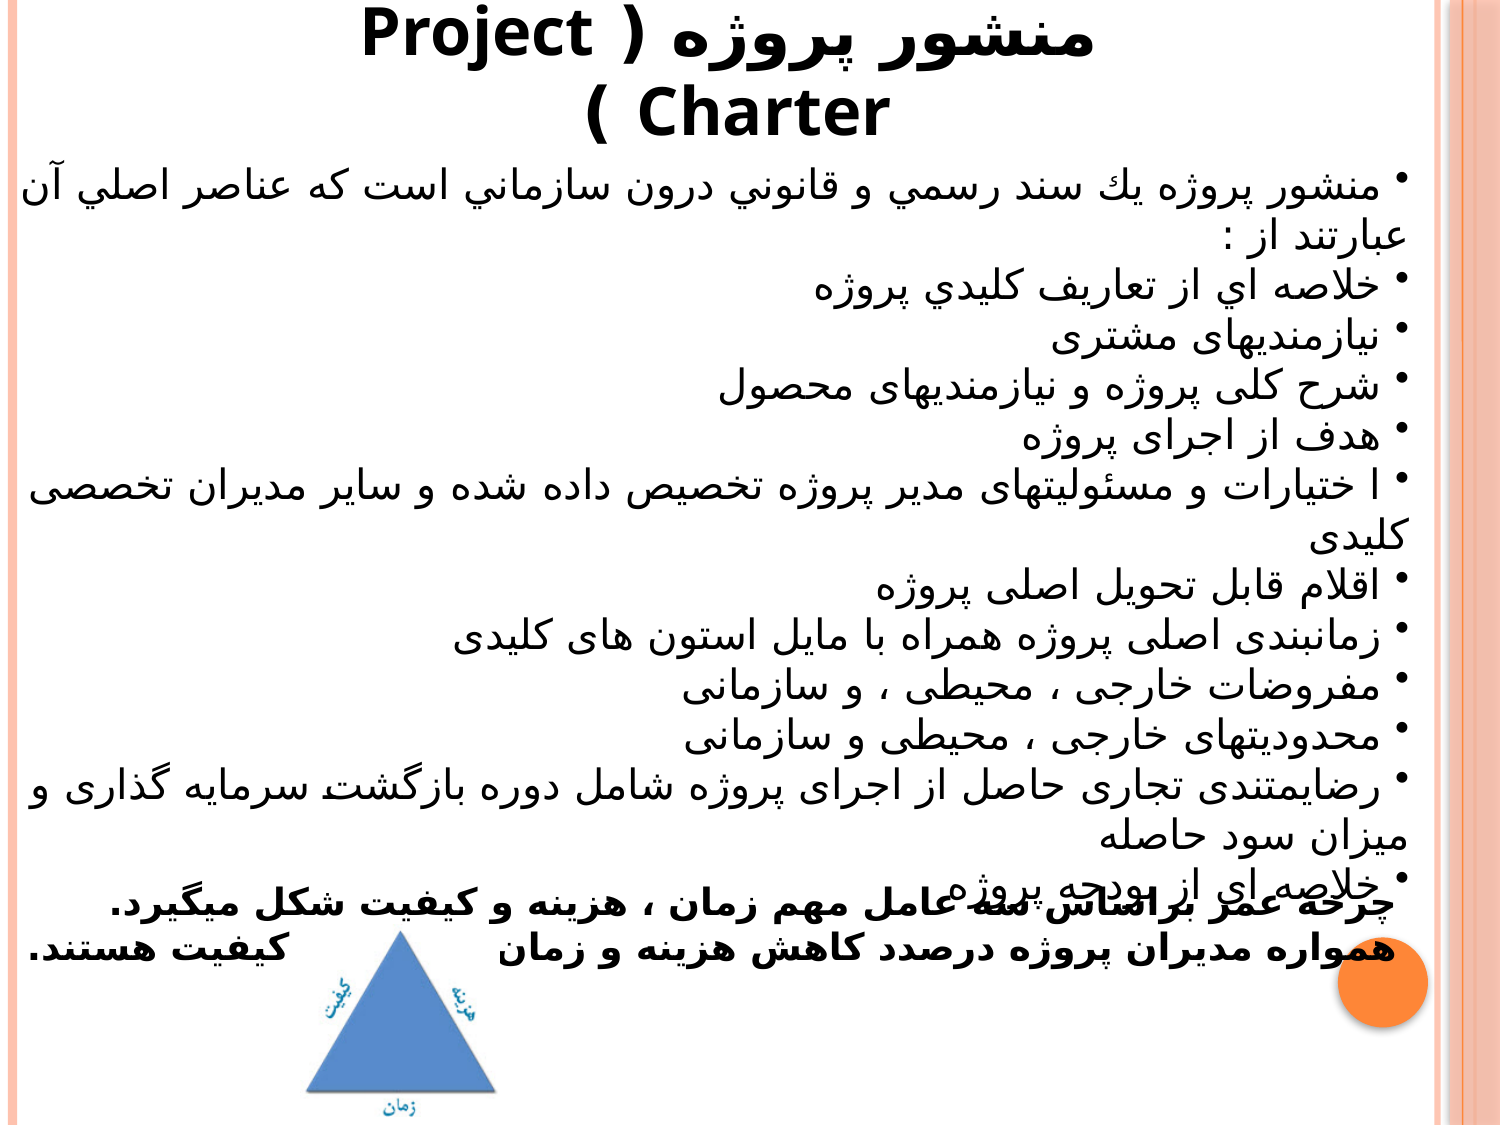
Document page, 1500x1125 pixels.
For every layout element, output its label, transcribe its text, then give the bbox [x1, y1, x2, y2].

text_box منشور پروژه يك سند رسمي و قانوني درون سازماني است كه عناصر اصلي آن عبارتند از : خلاصه اي از تعاريف كليدي پروژه نیازمندیهای مشتری شرح کلی پروژه و نیازمندیهای محصول هدف از اجرای پروژه ا ختیارات و مسئولیتهای مدیر پروژه تخصیص داده شده و سایر مدیران تخصصی کلیدی اقلام قابل تحویل اصلی پروژه زمانبندی اصلی پروژه همراه با مایل استون های کلیدی مفروضات خارجی ، محیطی ، و سازمانی محدودیتهای خارجی ، محیطی و سازمانی رضایمتندی تجاری حاصل از اجرای پروژه شامل دوره بازگشت سرمایه گذاری و میزان سود حاصله خلاصه ای از بودجه پروژه [0, 149, 1425, 888]
picture [299, 924, 501, 1125]
title چرخه عمر براساس سه عامل مهم زمان ، هزینه و کیفیت شکل میگیرد. همواره مدیران پروژه درصدد کاهش هزینه و زمان و بالابردن کیفیت هستند. [0, 837, 1413, 1043]
text_box منشور پروژه ( Project Charter ) [225, 0, 1250, 138]
